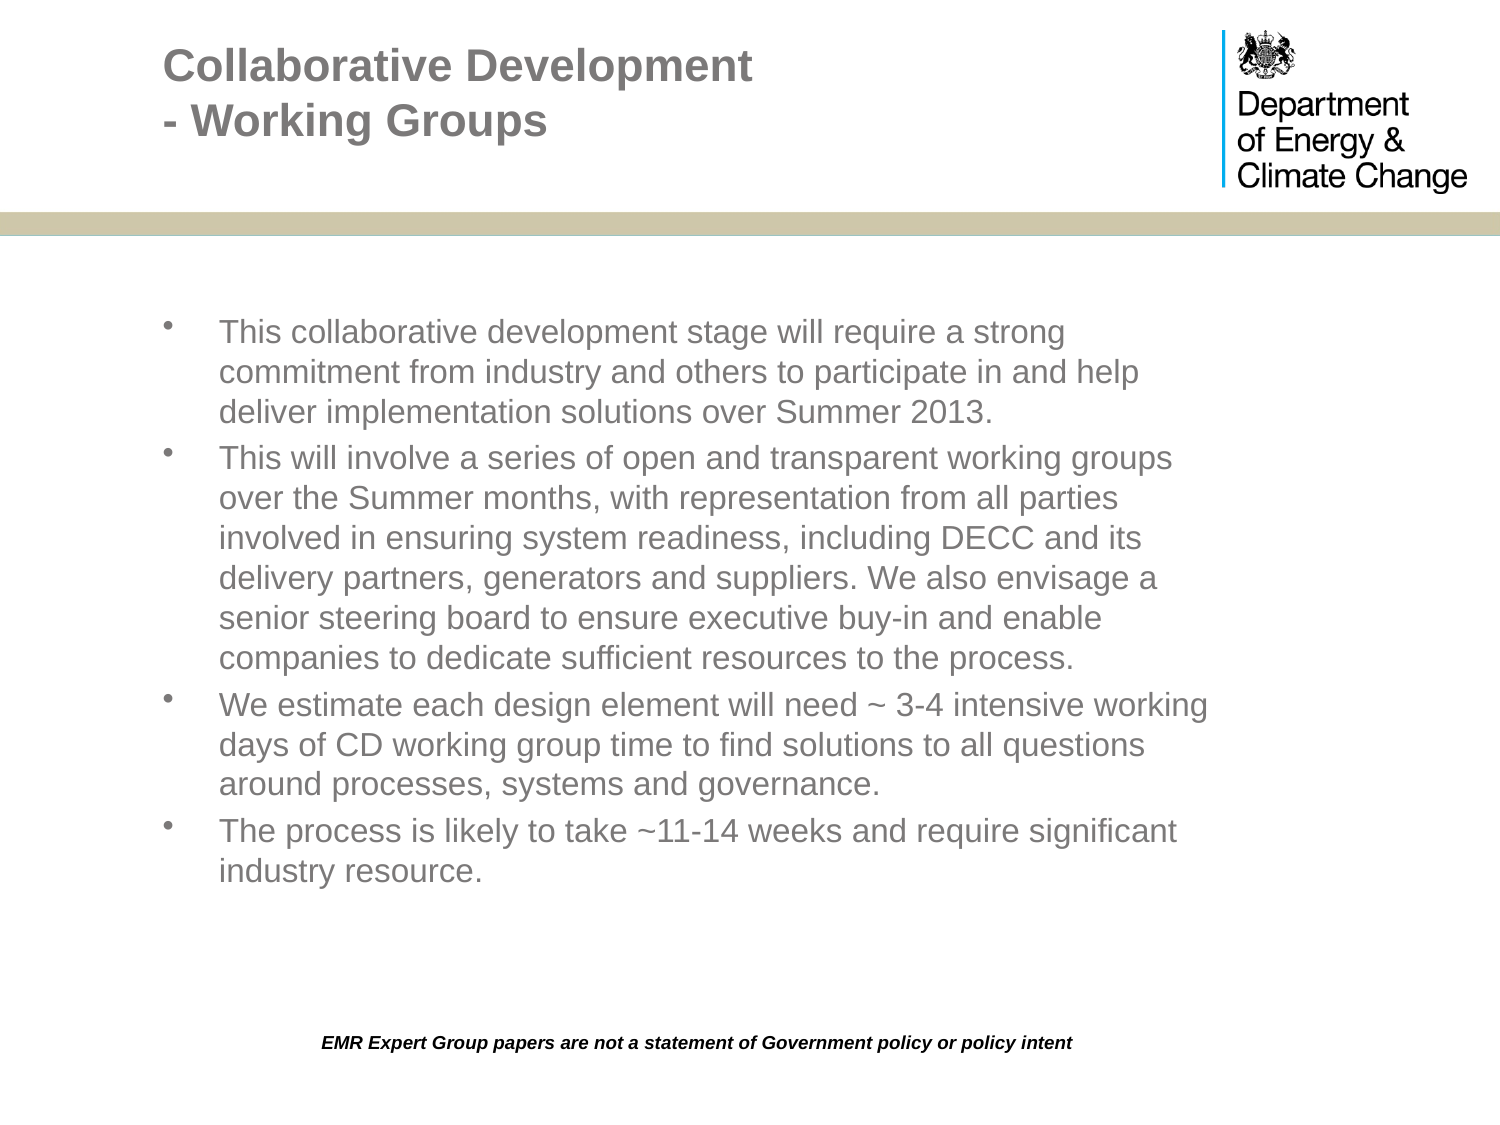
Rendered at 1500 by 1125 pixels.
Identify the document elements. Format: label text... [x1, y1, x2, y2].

title Collaborative Development - Working Groups [147, 27, 1034, 112]
list This collaborative development stage will require a strong commitment from industry and others to participate in and help deliver implementation solutions over Summer 2013. This will involve a series of open and transparent working groups over the Summer months, with representation from all parties involved in ensuring system readiness, including DECC and its delivery partners, generators and suppliers. We also envisage a senior steering board to ensure executive buy-in and enable companies to dedicate sufficient resources to the process. We estimate each design element will need ~ 3-4 intensive working days of CD working group time to find solutions to all questions around processes, systems and governance. The process is likely to take ~11-14 weeks and require significant industry resource. [147, 302, 1234, 965]
picture [1222, 30, 1467, 194]
picture [0, 208, 1500, 236]
